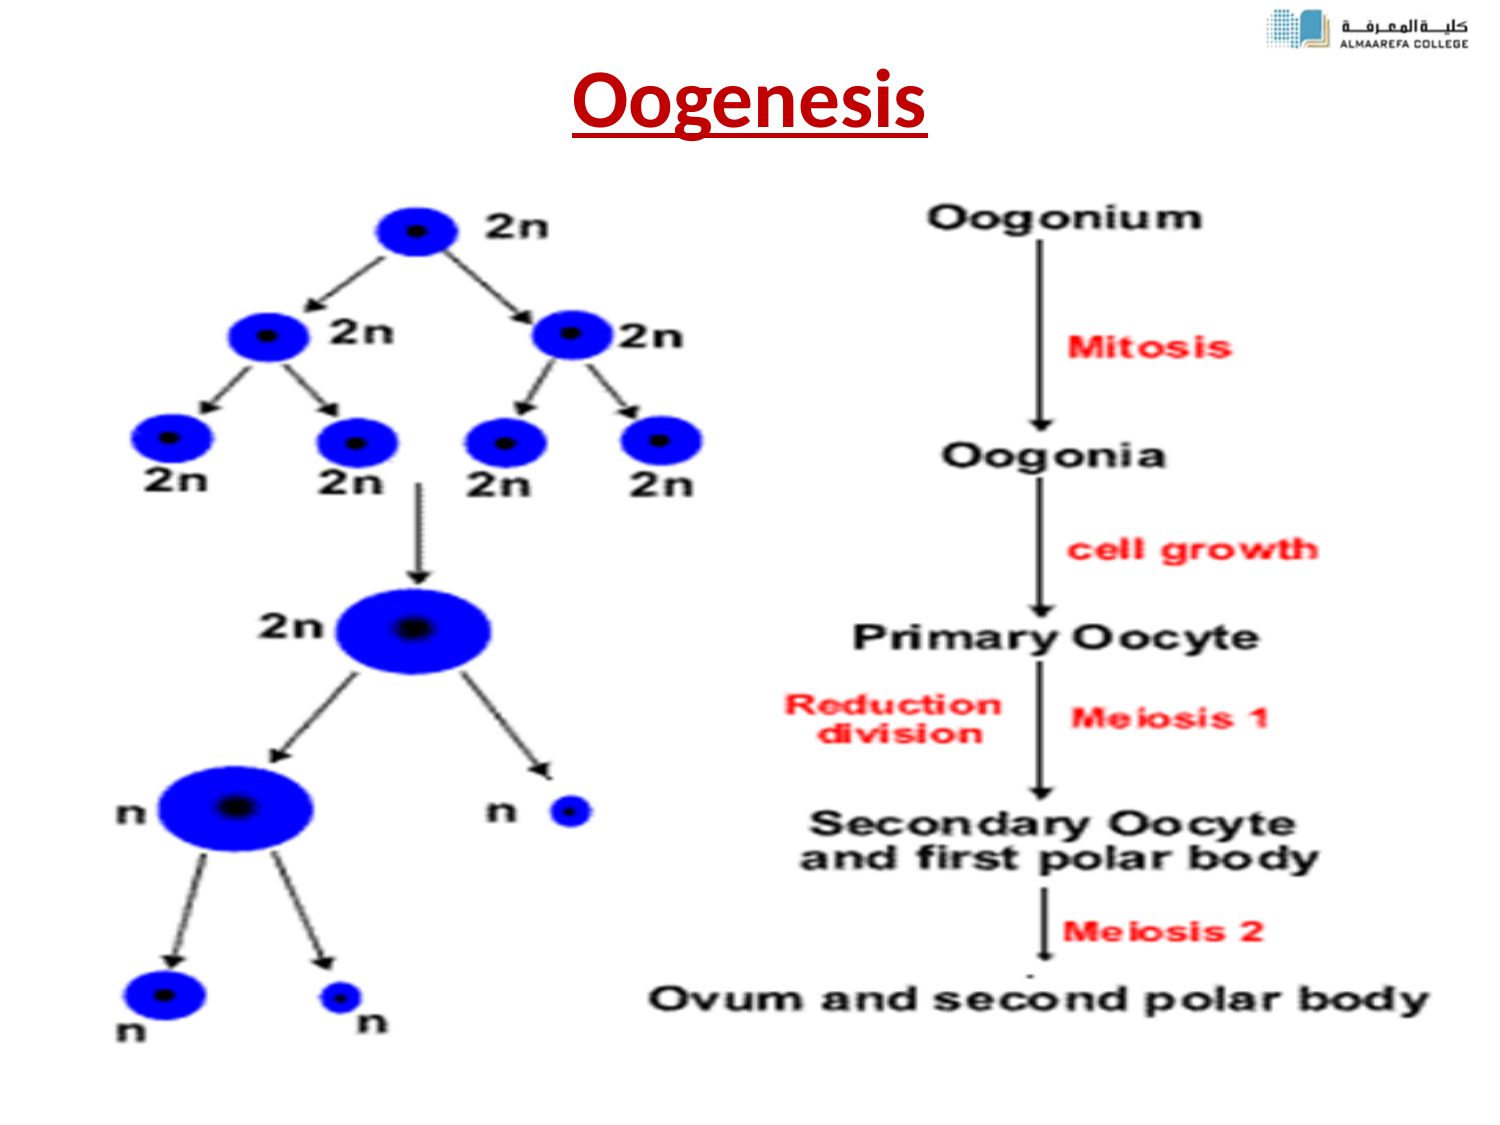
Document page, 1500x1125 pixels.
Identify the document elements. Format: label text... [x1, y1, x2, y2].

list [62, 149, 1463, 1063]
picture [1262, 0, 1473, 65]
title Oogenesis [75, 50, 1425, 138]
